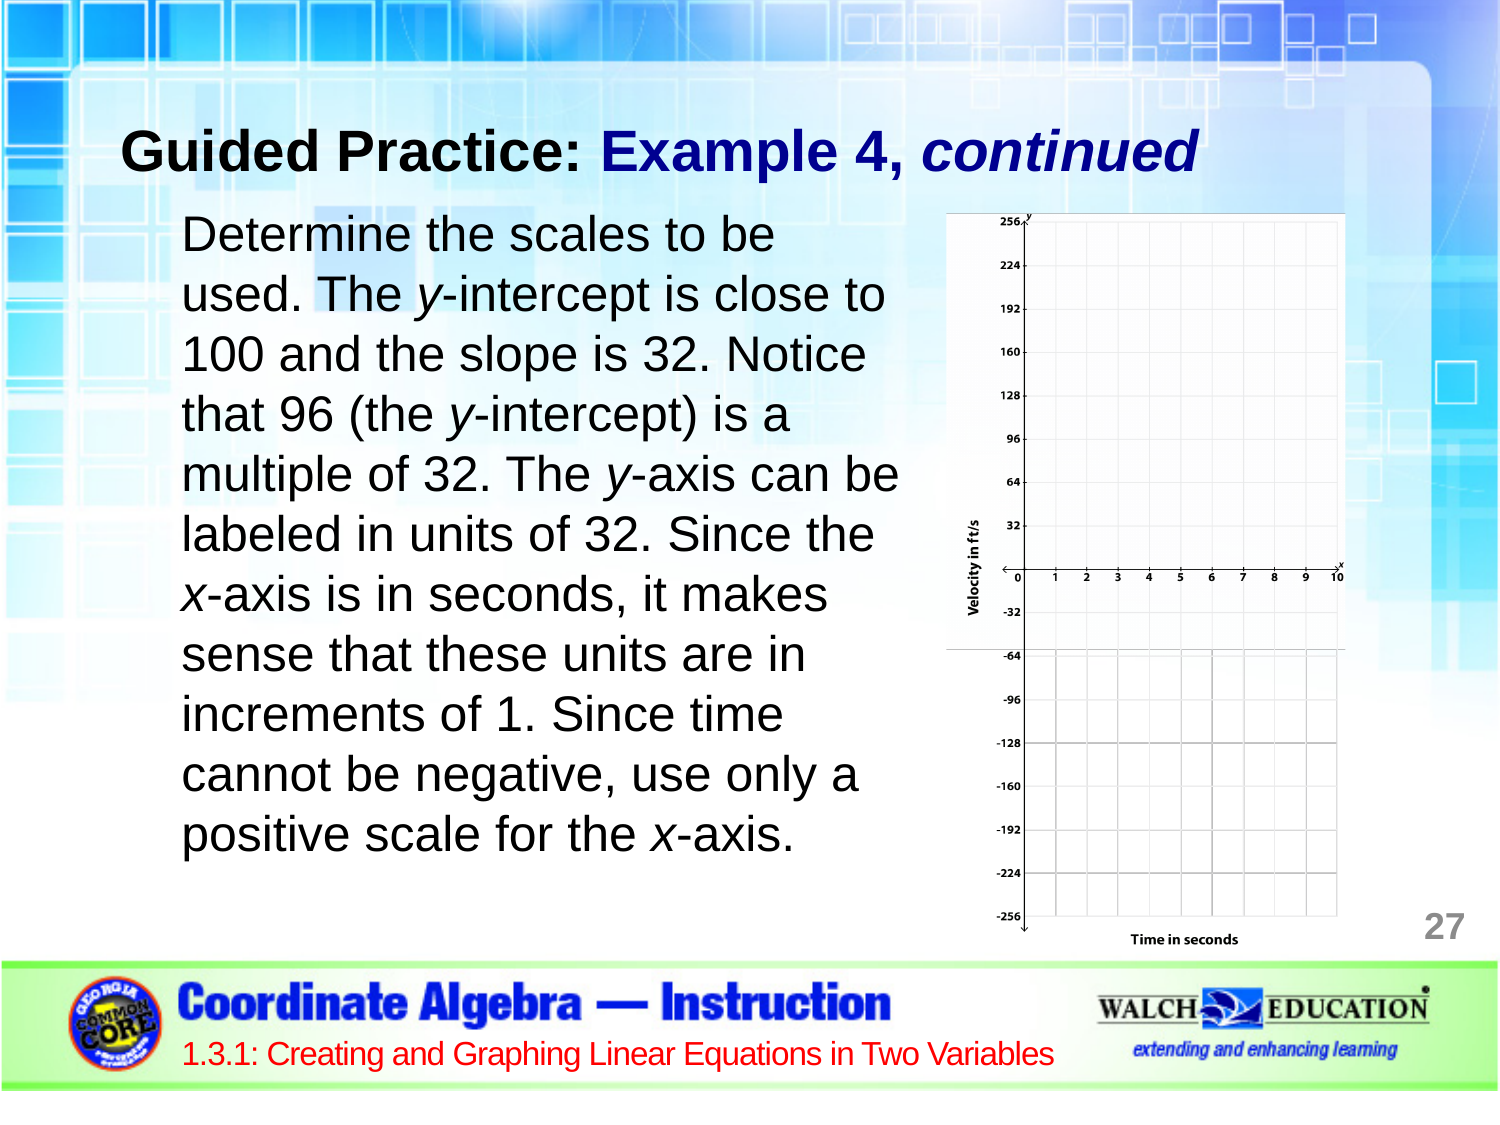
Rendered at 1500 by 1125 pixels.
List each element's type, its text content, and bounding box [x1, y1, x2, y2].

picture [1, 0, 1500, 1091]
slide_number 27 [1361, 901, 1481, 949]
text_box Determine the scales to be used. The y-intercept is close to 100 and the slope is 32. Notice that 96 (the y-intercept) is a multiple of 32. The y-axis can be labeled in units of 32. Since the x-axis is in seconds, it makes sense that these units are in increments of 1. Since time cannot be negative, use only a positive scale for the x-axis. [166, 193, 921, 869]
subtitle Guided Practice: Example 4, continued [105, 105, 1394, 925]
list 1.3.1: Creating and Graphing Linear Equations in Two Variables [166, 1024, 1186, 1074]
